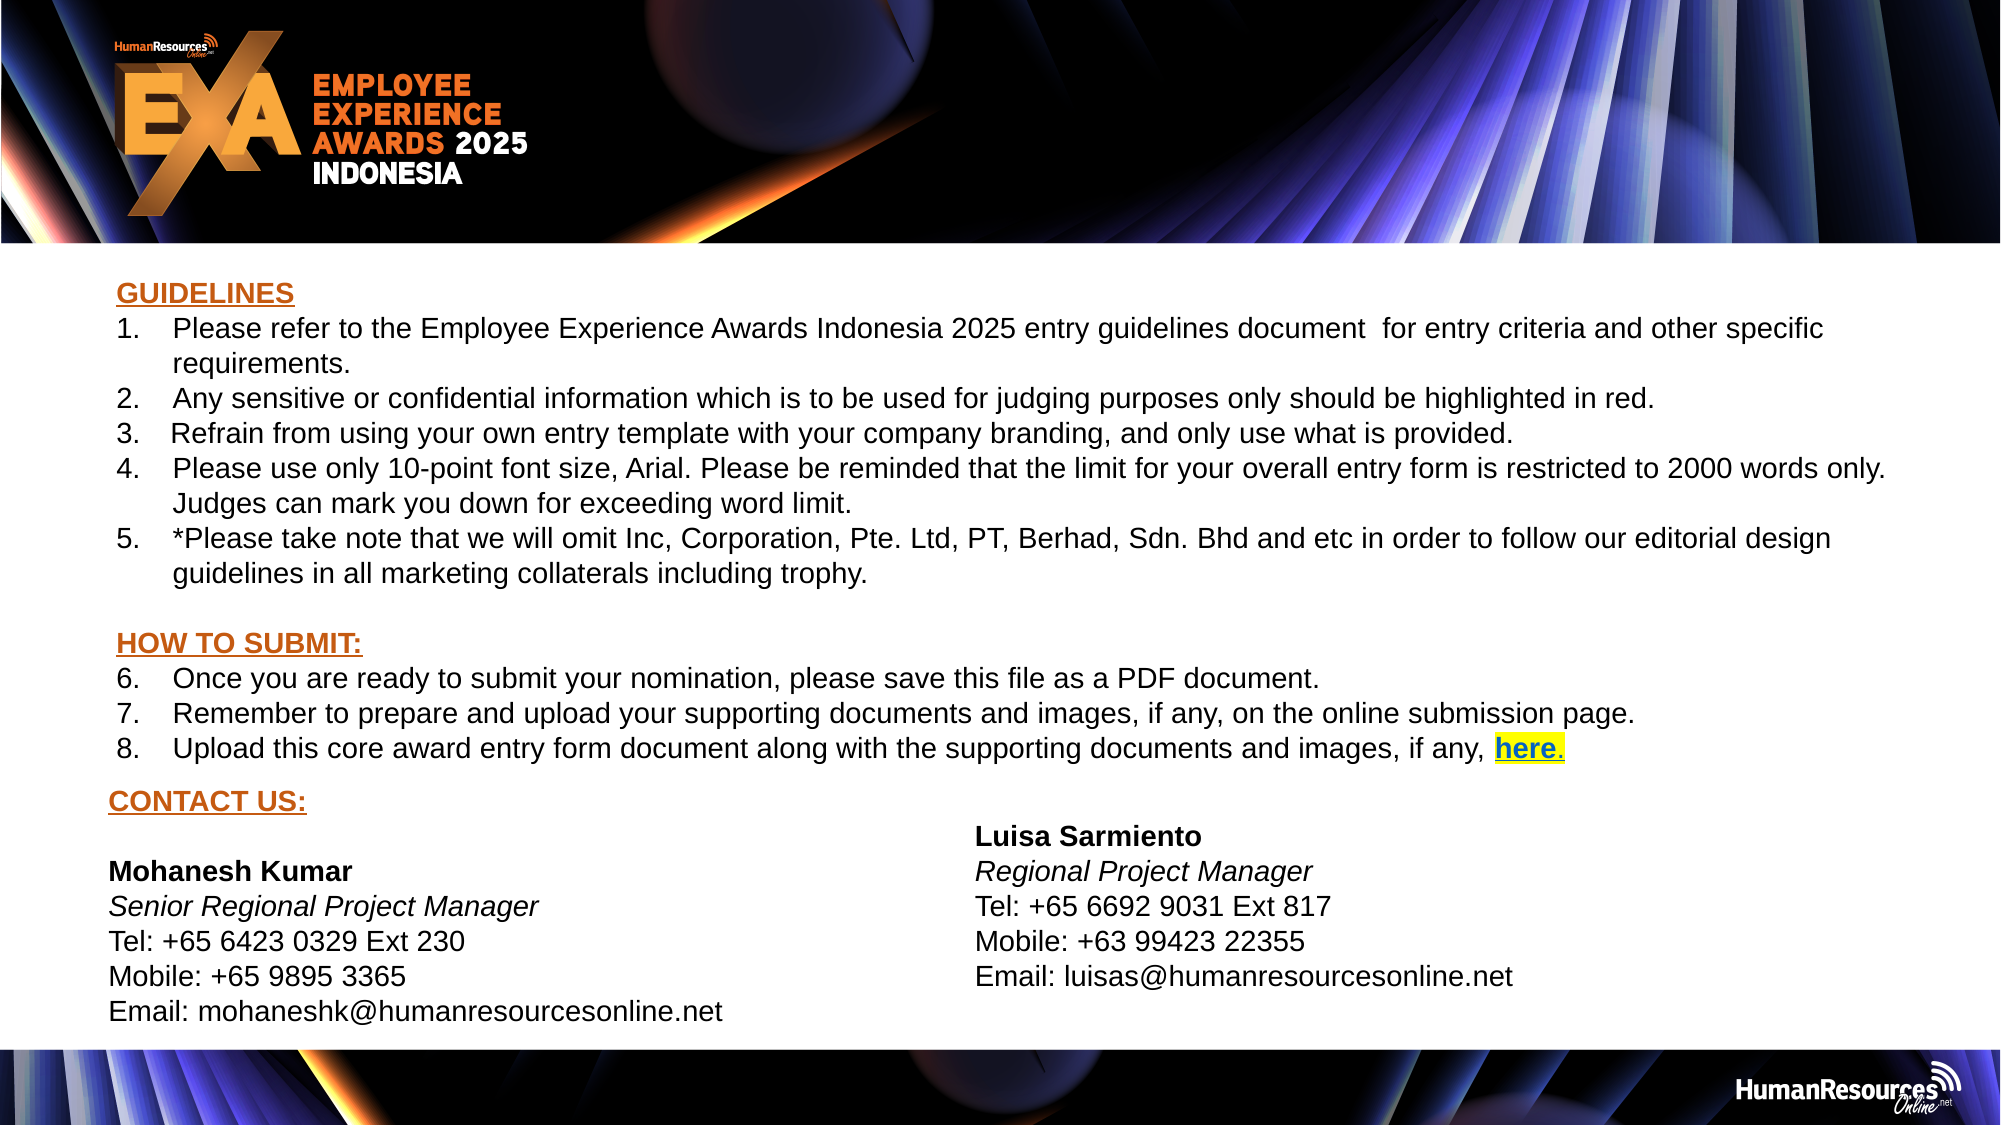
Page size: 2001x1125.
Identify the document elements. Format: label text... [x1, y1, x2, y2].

text_box GUIDELINES Please refer to the Employee Experience Awards Indonesia 2025 entry guidelines document for entry criteria and other specific requirements. Any sensitive or confidential information which is to be used for judging purposes only should be highlighted in red. Refrain from using your own entry template with your company branding, and only use what is provided. Please use only 10-point font size, Arial. Please be reminded that the limit for your overall entry form is restricted to 2000 words only. Judges can mark you down for exceeding word limit. *Please take note that we will omit Inc, Corporation, Pte. Ltd, PT, Berhad, Sdn. Bhd and etc in order to follow our editorial design guidelines in all marketing collaterals including trophy. HOW TO SUBMIT: Once you are ready to submit your nomination, please save this file as a PDF document. Remember to prepare and upload your supporting documents and images, if any, on the online submission page. Upload this core award entry form document along with the supporting documents and images, if any, here. [101, 267, 1923, 842]
text_box CONTACT US: Mohanesh Kumar Senior Regional Project Manager Tel: +65 6423 0329 Ext 230 Mobile: +65 9895 3365 Email: mohaneshk@humanresourcesonline.net Luisa Sarmiento Regional Project Manager Tel: +65 6692 9031 Ext 817 Mobile: +63 99423 22355 Email: luisas@humanresourcesonline.net [93, 774, 1857, 1125]
picture [0, 0, 2001, 1125]
